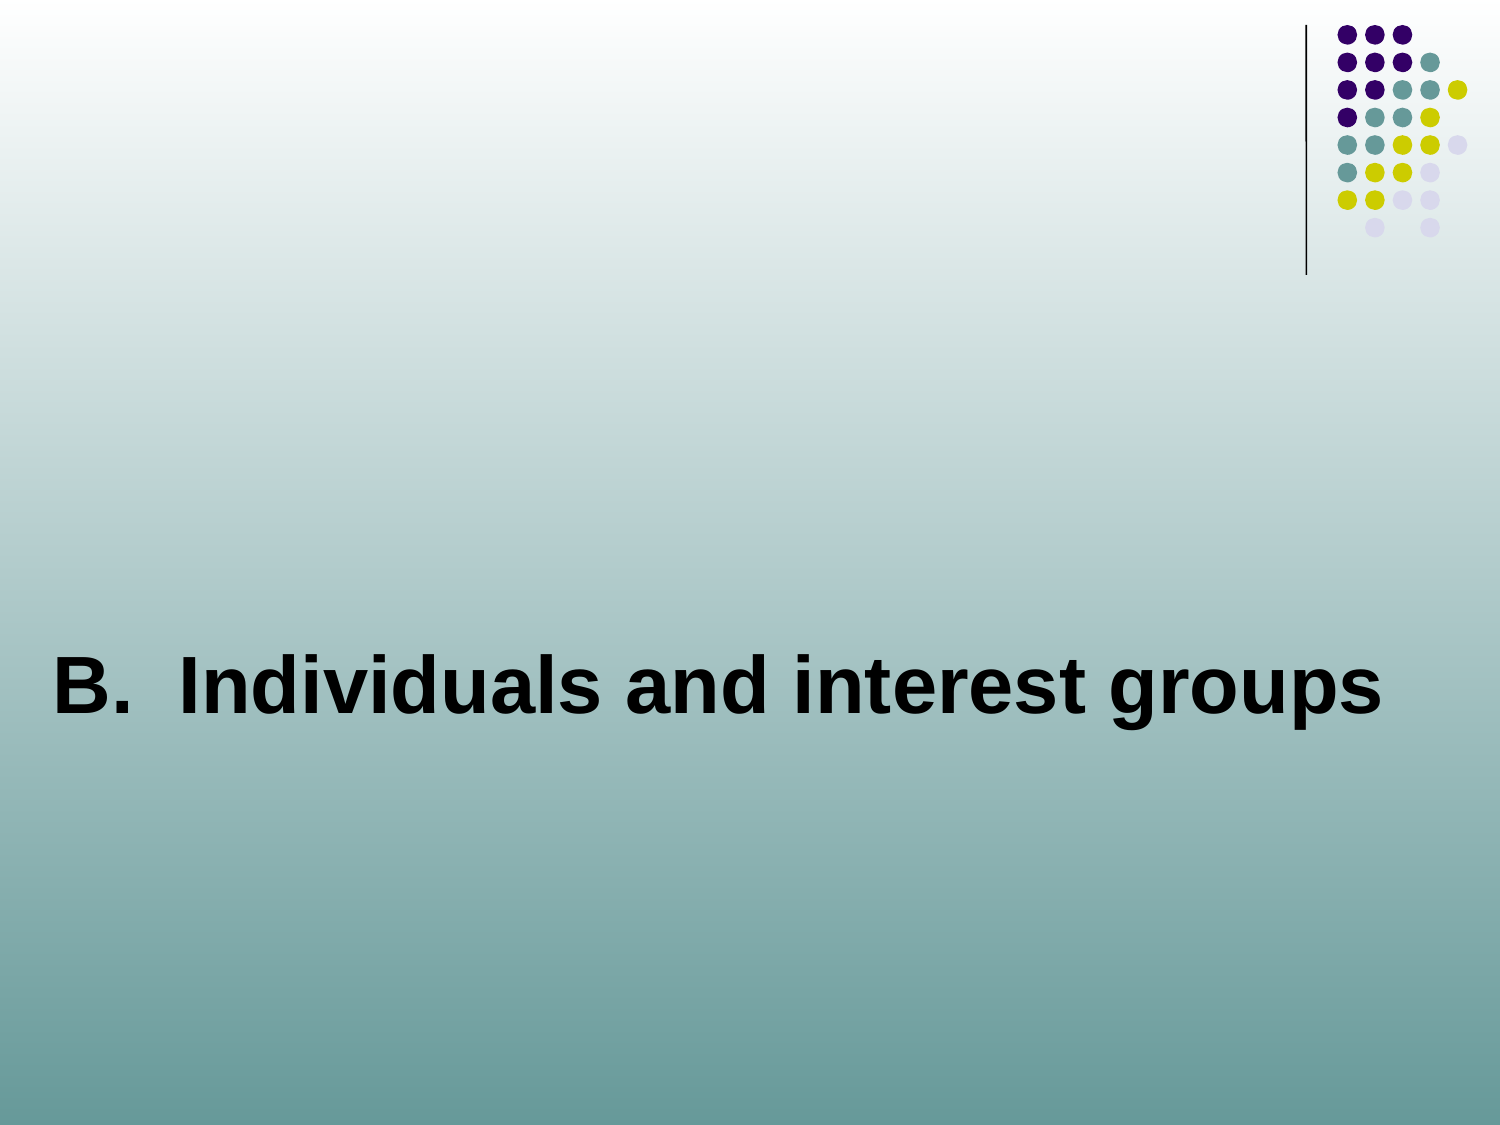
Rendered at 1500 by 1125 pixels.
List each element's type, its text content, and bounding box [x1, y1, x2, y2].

title B. Individuals and interest groups [37, 525, 1450, 738]
